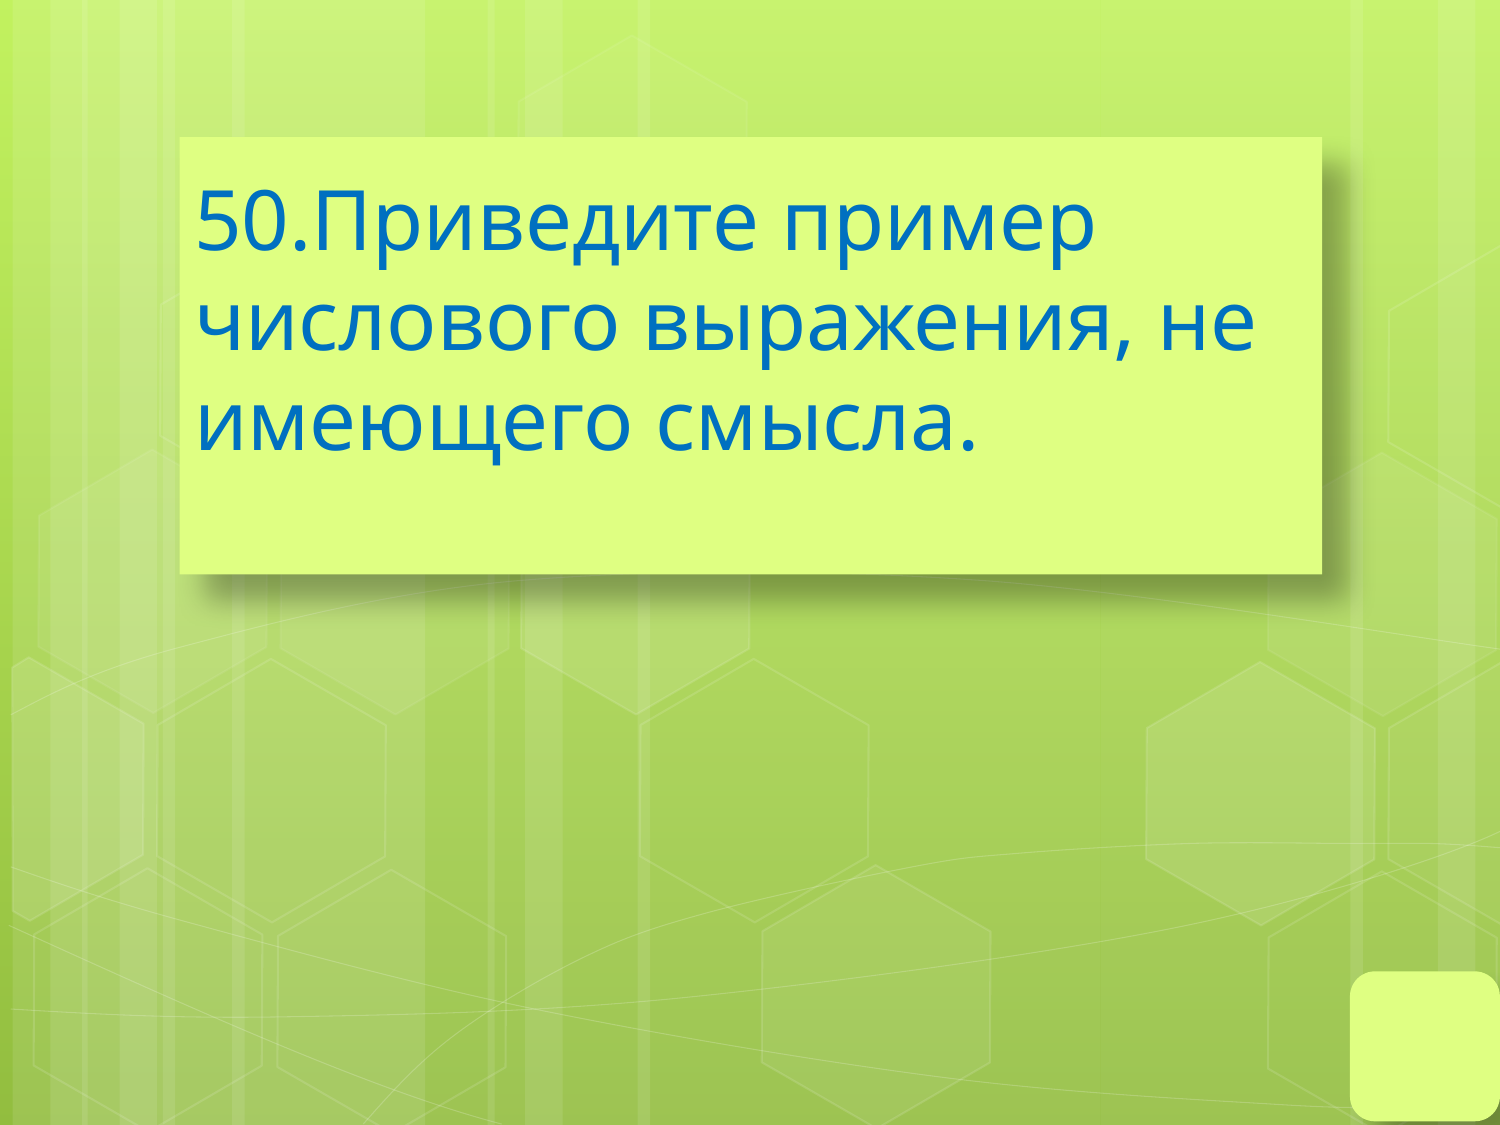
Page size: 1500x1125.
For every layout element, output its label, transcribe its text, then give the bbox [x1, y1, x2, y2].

text_box [1348, 970, 1500, 1123]
title 50.Приведите пример числового выражения, не имеющего смысла. [179, 137, 1323, 575]
